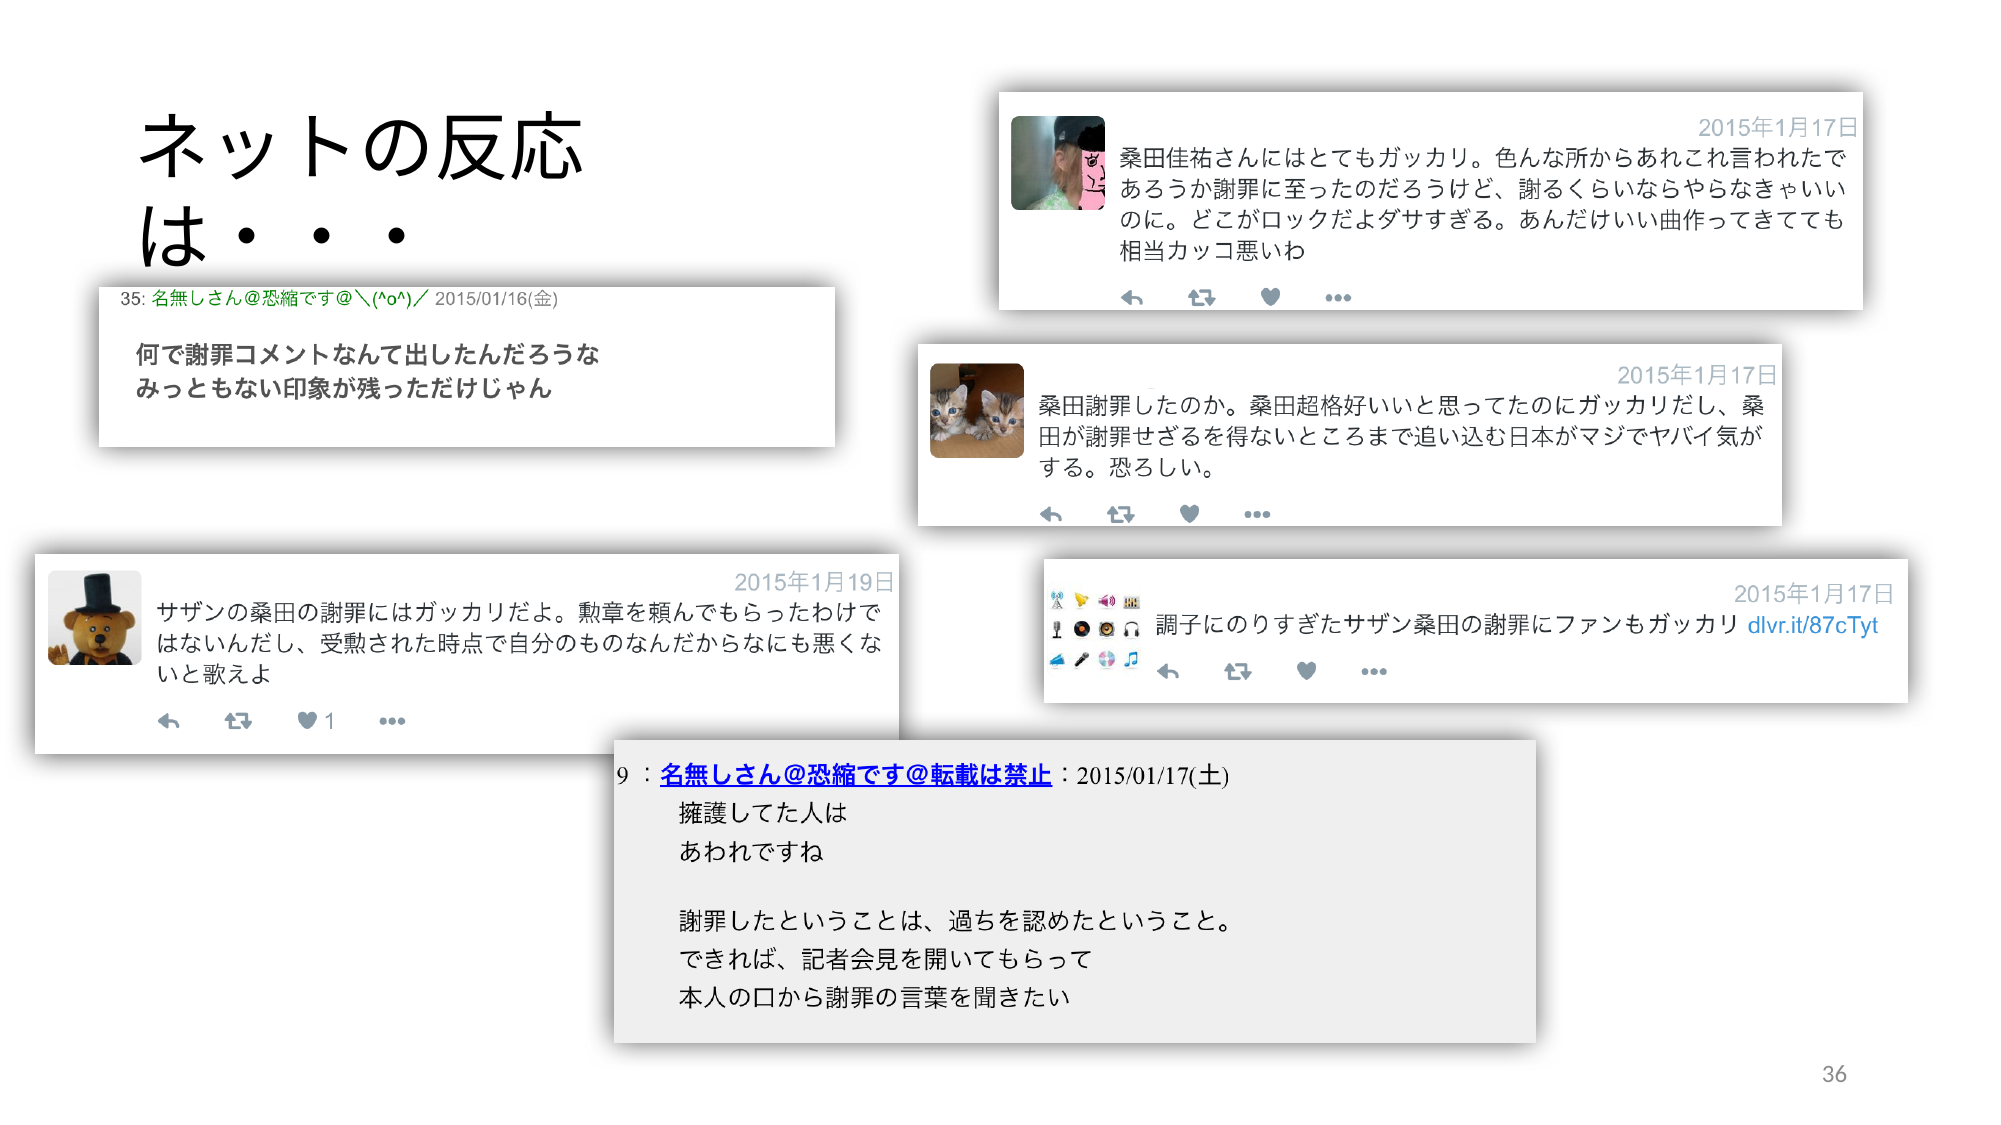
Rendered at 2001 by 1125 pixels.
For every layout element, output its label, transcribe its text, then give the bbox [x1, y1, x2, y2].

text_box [614, 740, 1535, 1043]
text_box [999, 92, 1863, 310]
slide_number 36 [1412, 1042, 1863, 1103]
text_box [918, 344, 1782, 526]
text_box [35, 554, 899, 754]
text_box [99, 287, 835, 447]
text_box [1044, 559, 1908, 703]
text_box ネットの反応は・・・ [119, 92, 752, 265]
